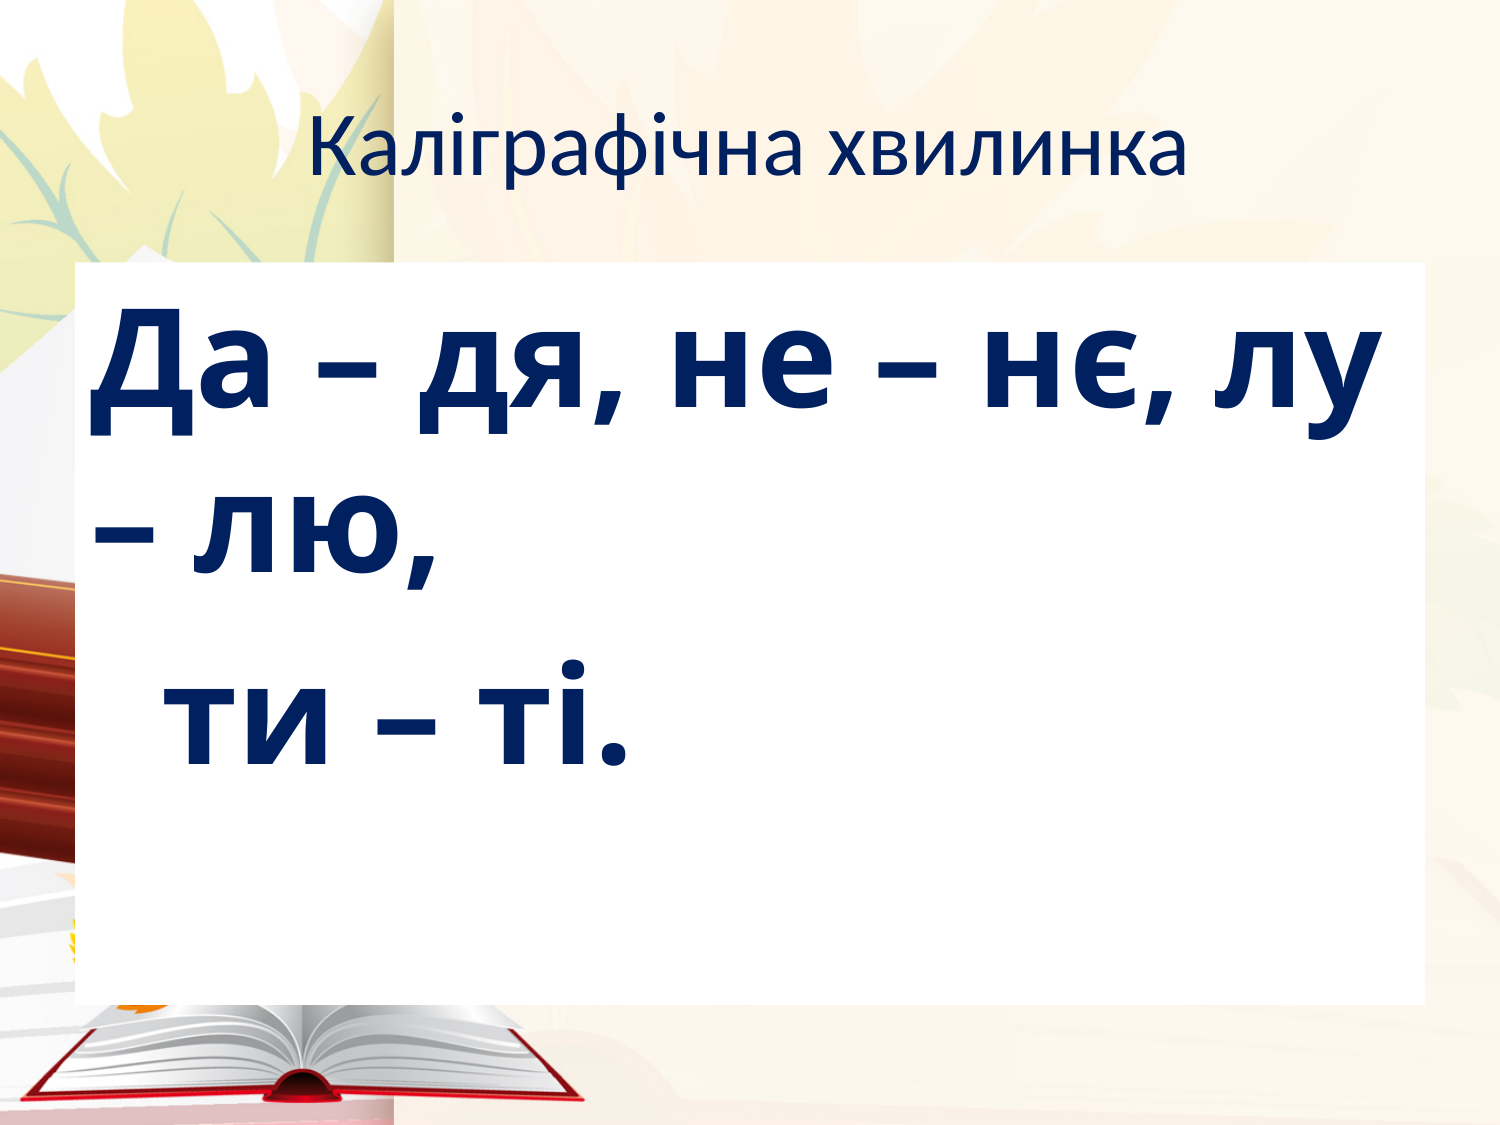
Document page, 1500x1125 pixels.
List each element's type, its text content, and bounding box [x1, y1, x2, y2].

list Да – дя, не – нє, лу – лю, ти – ті. [75, 262, 1425, 1005]
picture [0, 0, 1500, 1125]
title Каліграфічна хвилинка [75, 45, 1425, 233]
